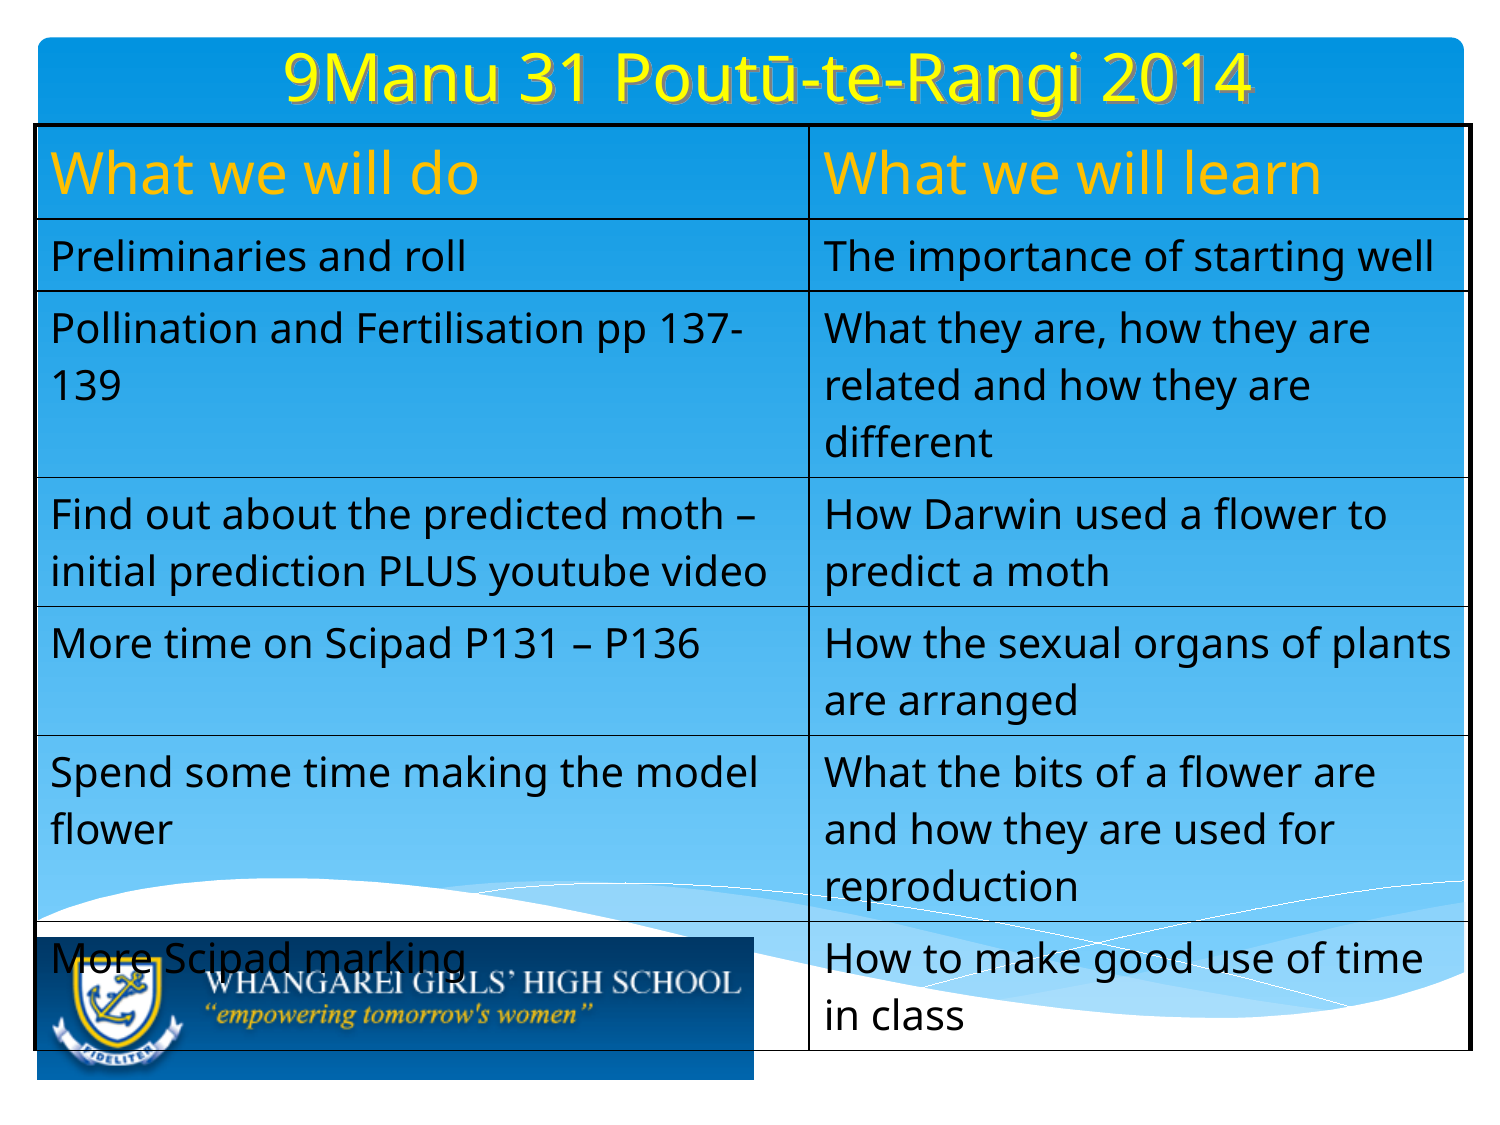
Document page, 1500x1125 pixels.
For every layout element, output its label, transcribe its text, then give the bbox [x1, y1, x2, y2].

table_cell The importance of starting well [810, 220, 1468, 290]
table_cell What the bits of a flower are and how they are used for reproduction [810, 736, 1468, 921]
table_cell Preliminaries and roll [37, 220, 808, 290]
table_cell Find out about the predicted moth – initial prediction PLUS youtube video [37, 478, 808, 606]
table_cell Pollination and Fertilisation pp 137-139 [37, 292, 808, 477]
text_box 9Manu 31 Poutū-te-Rangi 2014 [162, 24, 1375, 123]
table_cell Spend some time making the model flower [37, 736, 808, 921]
picture [37, 937, 754, 1080]
table_cell How the sexual organs of plants are arranged [810, 607, 1468, 735]
table_header What we will learn [810, 127, 1468, 218]
table_cell How to make good use of time in class [810, 922, 1468, 1050]
table_cell How Darwin used a flower to predict a moth [810, 478, 1468, 606]
table_cell More time on Scipad P131 – P136 [37, 607, 808, 735]
table_header What we will do [37, 127, 808, 218]
table_cell What they are, how they are related and how they are different [810, 292, 1468, 477]
table_cell More Scipad marking [37, 922, 808, 1050]
